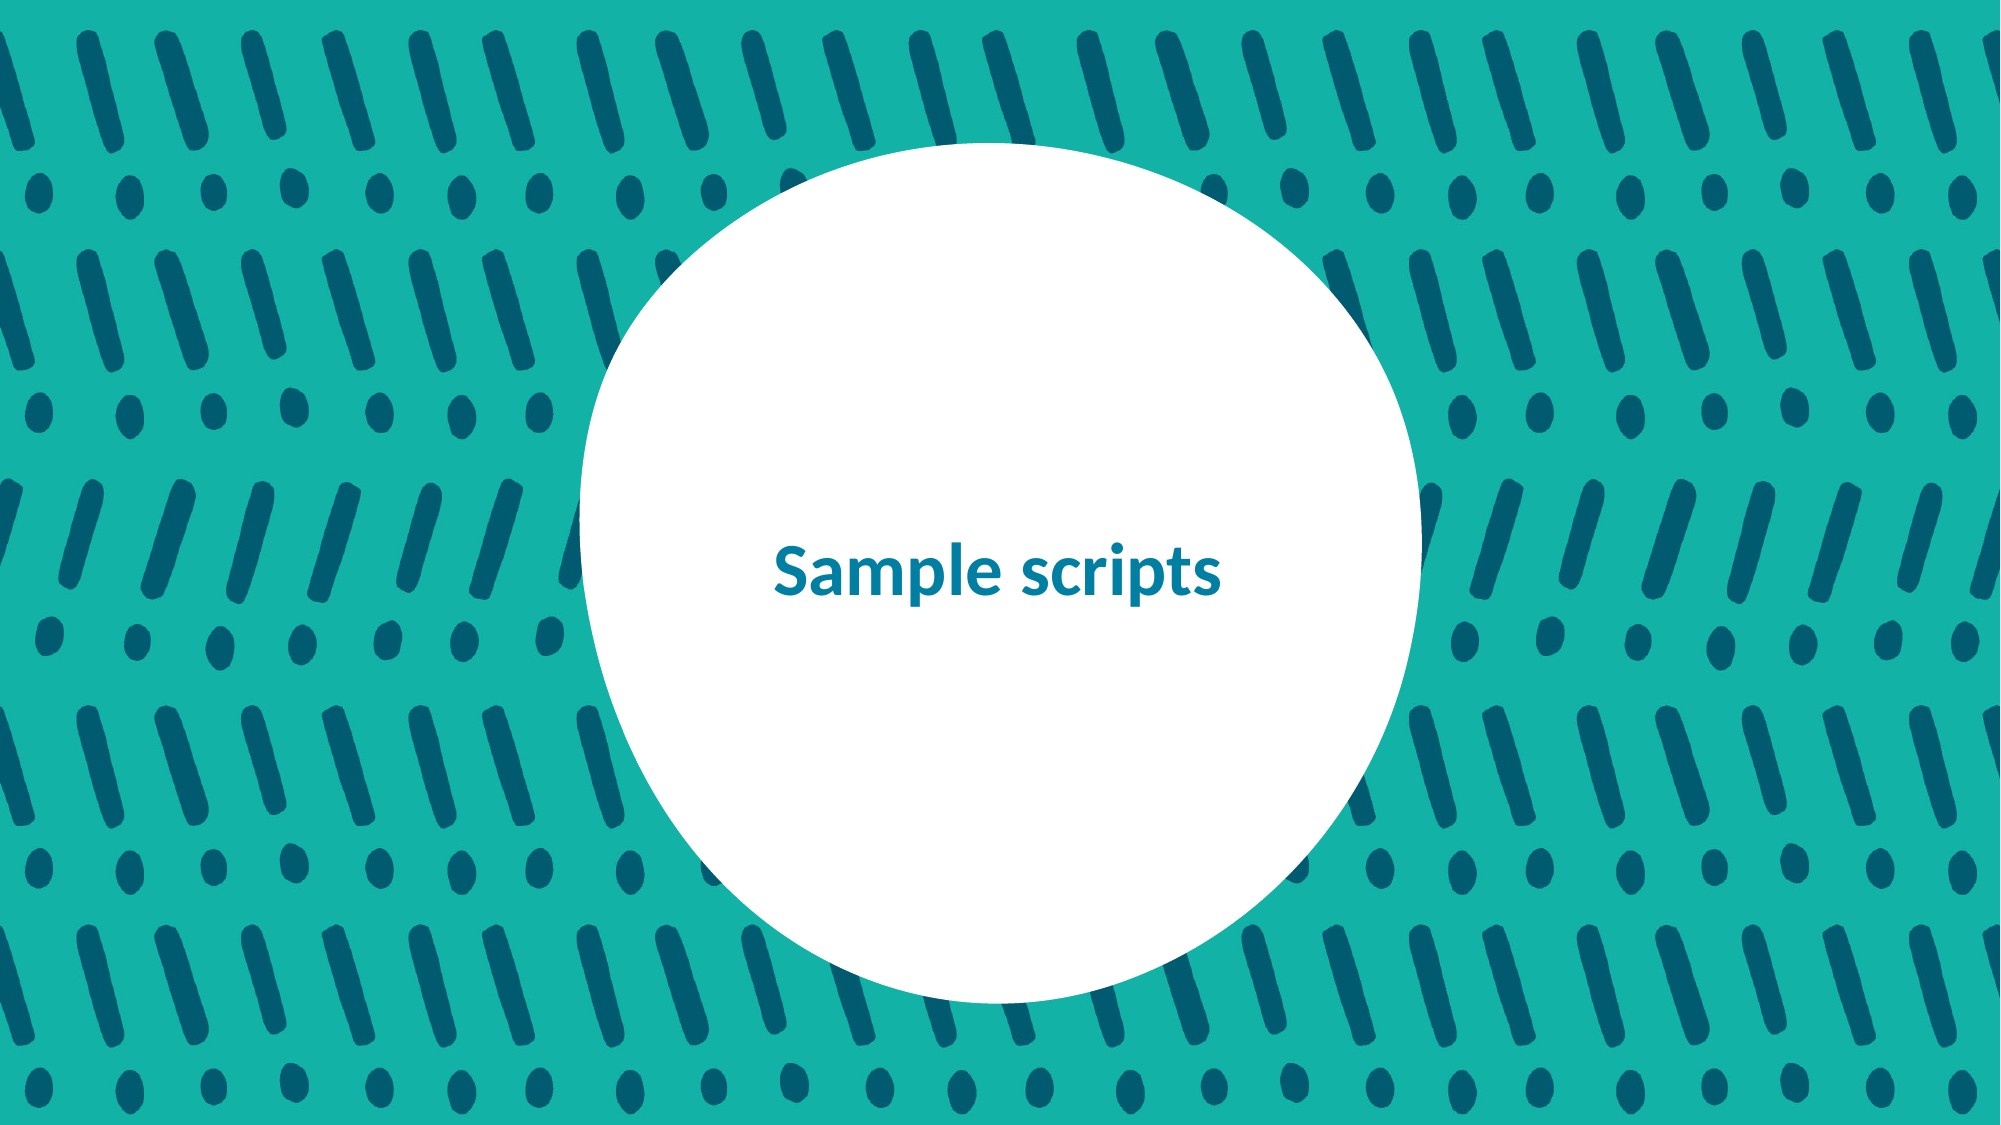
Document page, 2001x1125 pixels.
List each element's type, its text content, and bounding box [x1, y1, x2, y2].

picture [0, 0, 2001, 1125]
title Sample scripts [602, 487, 1395, 659]
